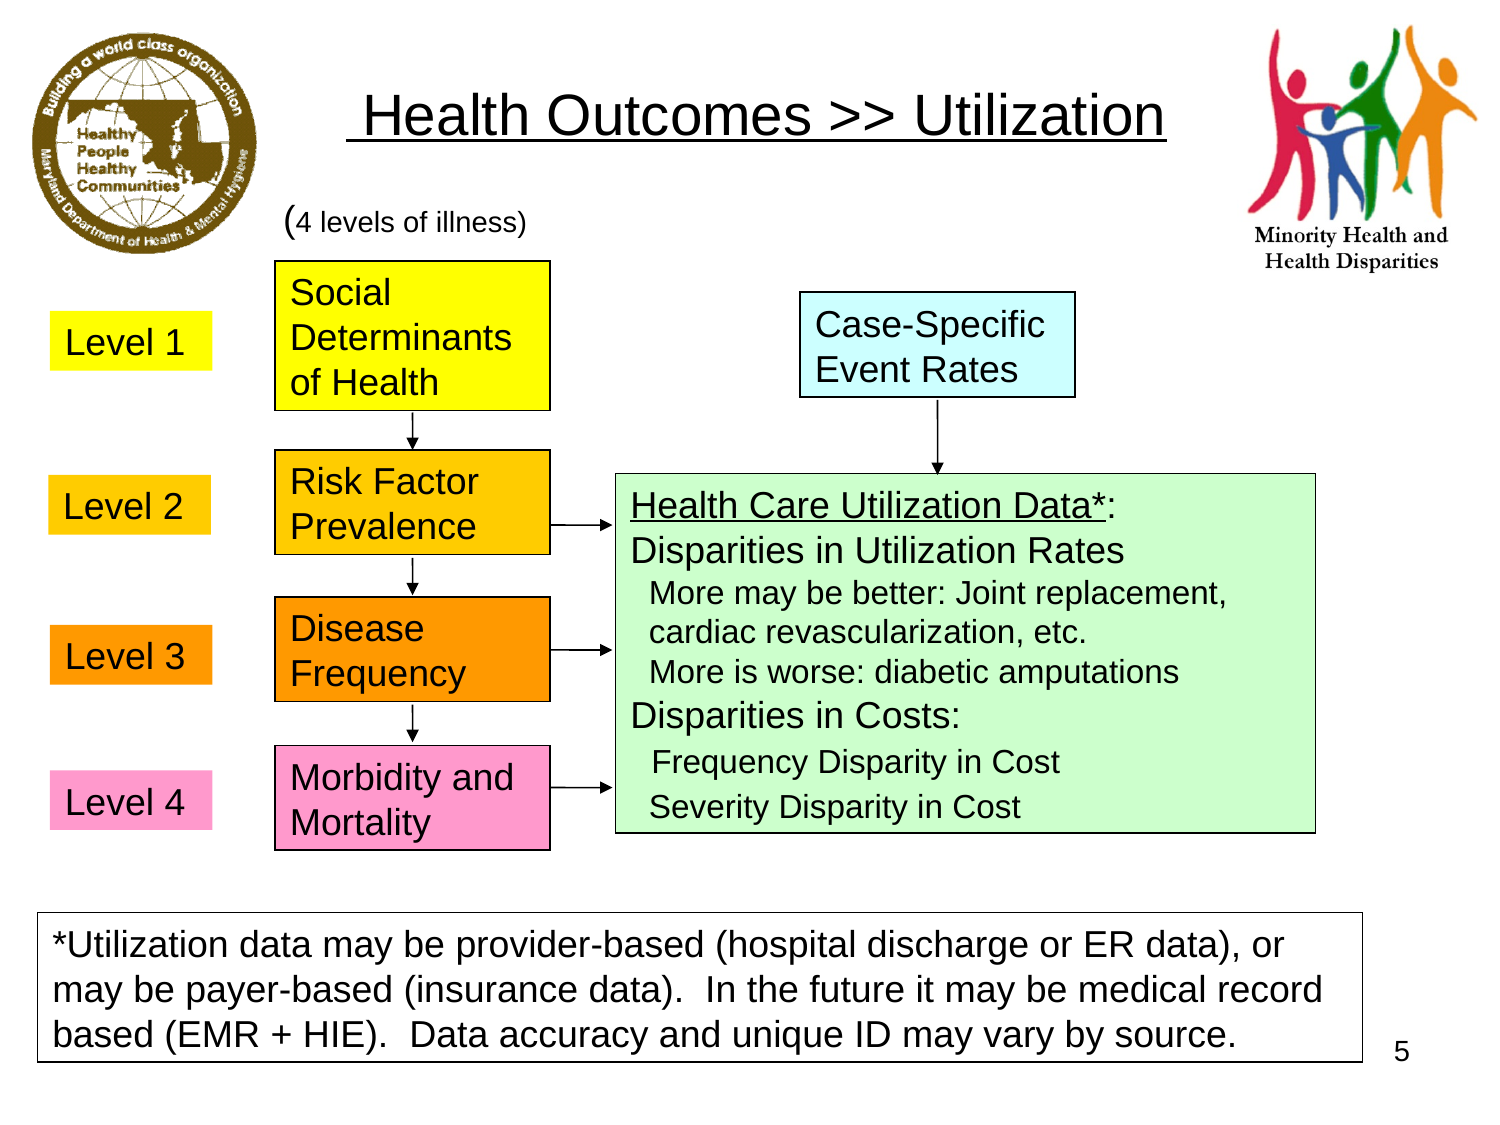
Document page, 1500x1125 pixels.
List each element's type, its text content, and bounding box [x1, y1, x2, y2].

slide_number 5 [1074, 1024, 1425, 1103]
picture [24, 24, 263, 259]
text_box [37, 187, 1363, 1065]
title Health Outcomes >> Utilization [37, 62, 1475, 163]
picture [1237, 24, 1483, 275]
